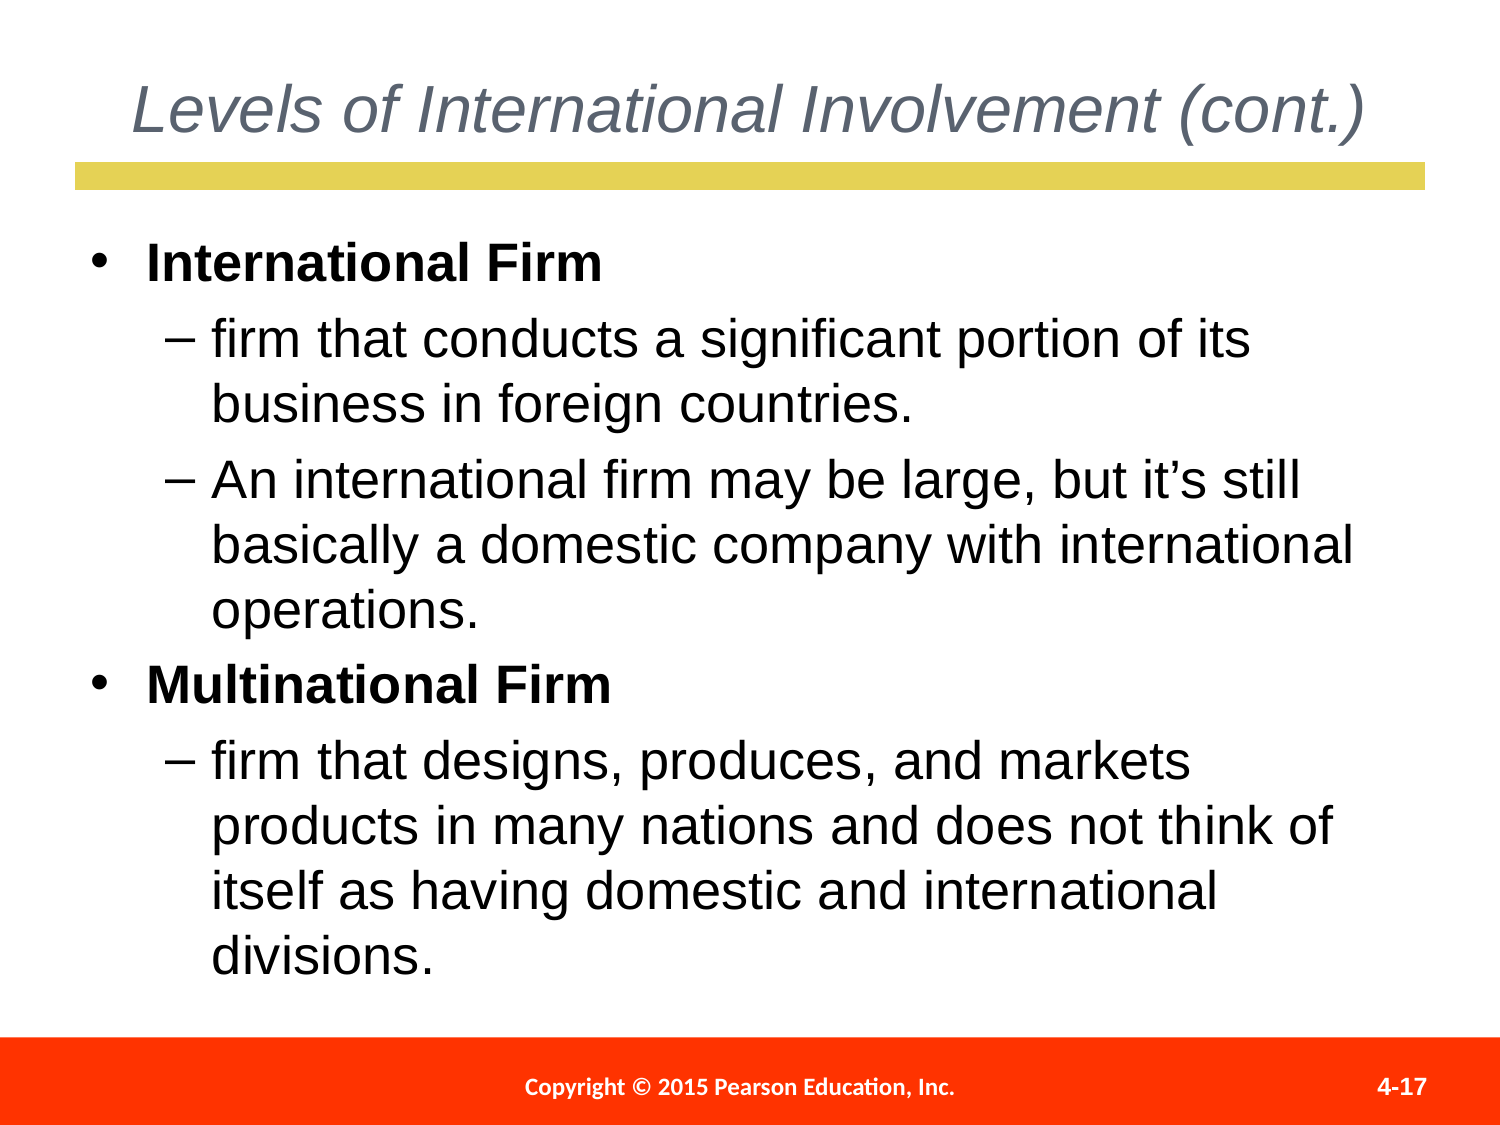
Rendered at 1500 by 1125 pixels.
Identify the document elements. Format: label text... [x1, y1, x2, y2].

title Levels of International Involvement (cont.) [74, 12, 1426, 201]
list International Firm firm that conducts a significant portion of its business in foreign countries. An international firm may be large, but it’s still basically a domestic company with international operations. Multinational Firm firm that designs, produces, and markets products in many nations and does not think of itself as having domestic and international divisions. [74, 219, 1426, 976]
